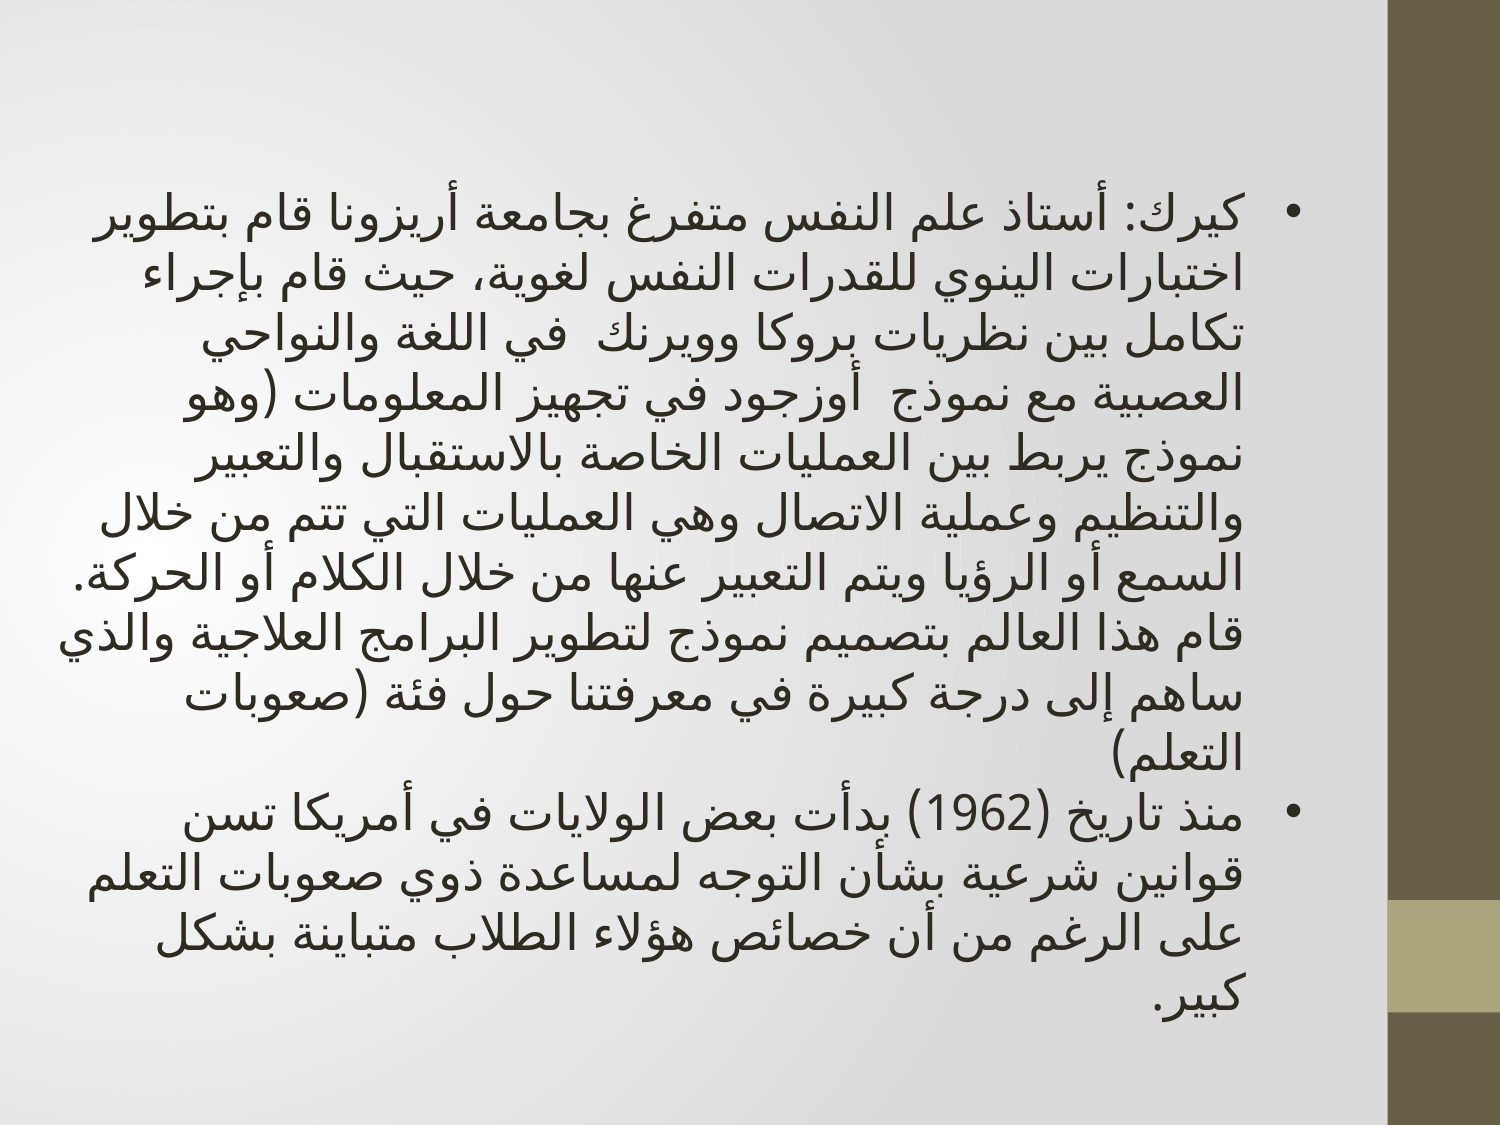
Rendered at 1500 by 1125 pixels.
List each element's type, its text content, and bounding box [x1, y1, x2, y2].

text_box كيرك: أستاذ علم النفس متفرغ بجامعة أريزونا قام بتطوير اختبارات الينوي للقدرات النفس لغوية، حيث قام بإجراء تكامل بين نظريات بروكا وويرنك في اللغة والنواحي العصبية مع نموذج أوزجود في تجهيز المعلومات (وهو نموذج يربط بين العمليات الخاصة بالاستقبال والتعبير والتنظيم وعملية الاتصال وهي العمليات التي تتم من خلال السمع أو الرؤيا ويتم التعبير عنها من خلال الكلام أو الحركة. قام هذا العالم بتصميم نموذج لتطوير البرامج العلاجية والذي ساهم إلى درجة كبيرة في معرفتنا حول فئة (صعوبات التعلم) منذ تاريخ (1962) بدأت بعض الولايات في أمريكا تسن قوانين شرعية بشأن التوجه لمساعدة ذوي صعوبات التعلم على الرغم من أن خصائص هؤلاء الطلاب متباينة بشكل كبير. [41, 172, 1317, 1073]
